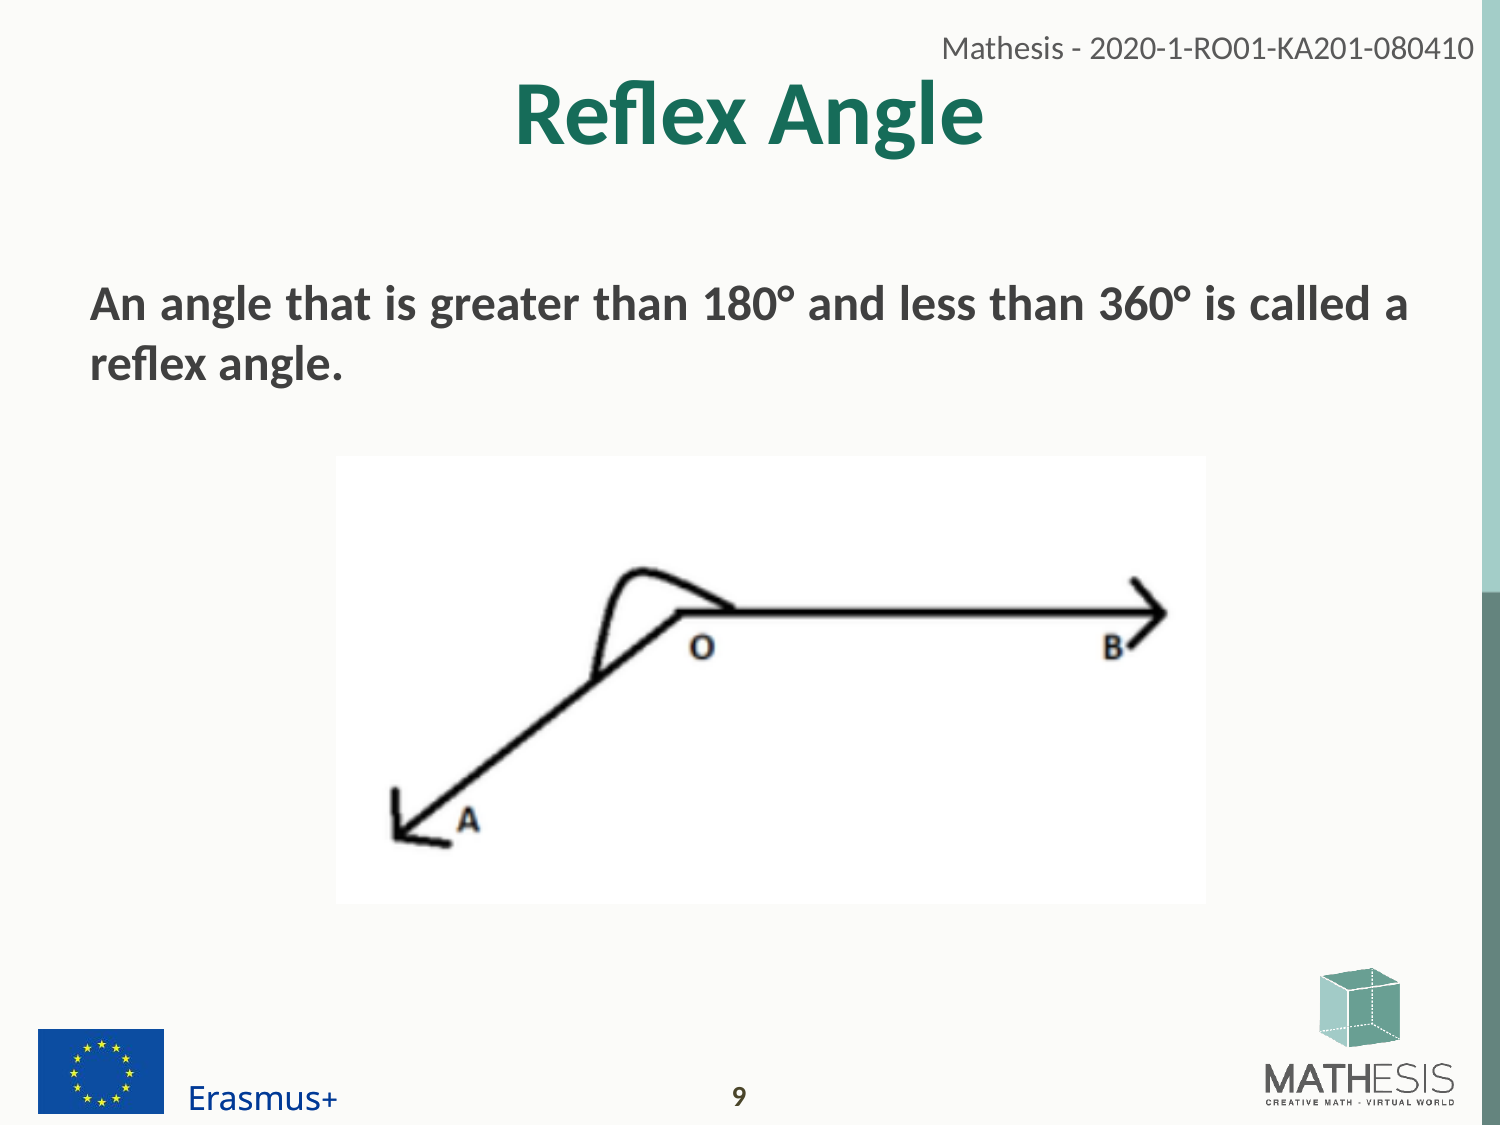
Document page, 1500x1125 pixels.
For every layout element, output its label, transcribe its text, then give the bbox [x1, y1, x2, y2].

title Reflex Angle [75, 45, 1425, 233]
picture [336, 455, 1206, 904]
picture [38, 1029, 164, 1114]
list An angle that is greater than 180° and less than 360° is called a reflex angle. [75, 262, 1425, 1005]
